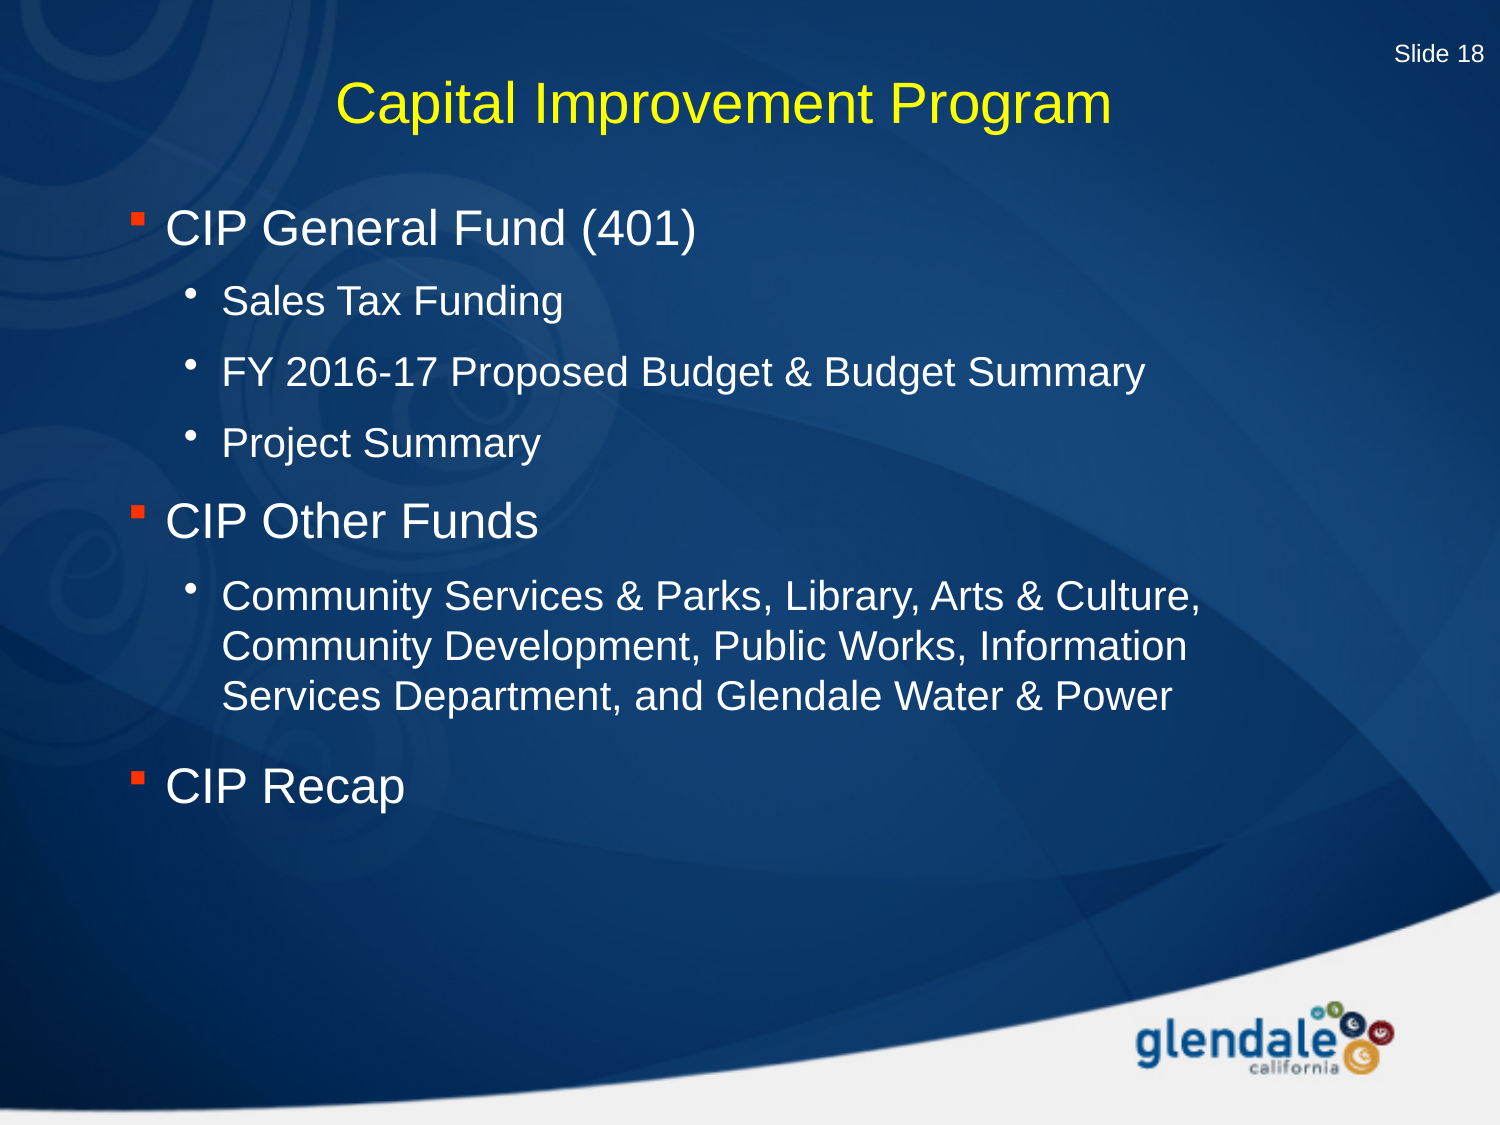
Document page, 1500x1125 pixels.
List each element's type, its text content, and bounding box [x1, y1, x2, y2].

list CIP General Fund (401) Sales Tax Funding FY 2016-17 Proposed Budget & Budget Summary Project Summary CIP Other Funds Community Services & Parks, Library, Arts & Culture, Community Development, Public Works, Information Services Department, and Glendale Water & Power CIP Recap [112, 187, 1375, 1038]
title Capital Improvement Program [24, 37, 1425, 163]
picture [0, 0, 1500, 1125]
slide_number Slide 18 [1149, 0, 1500, 75]
